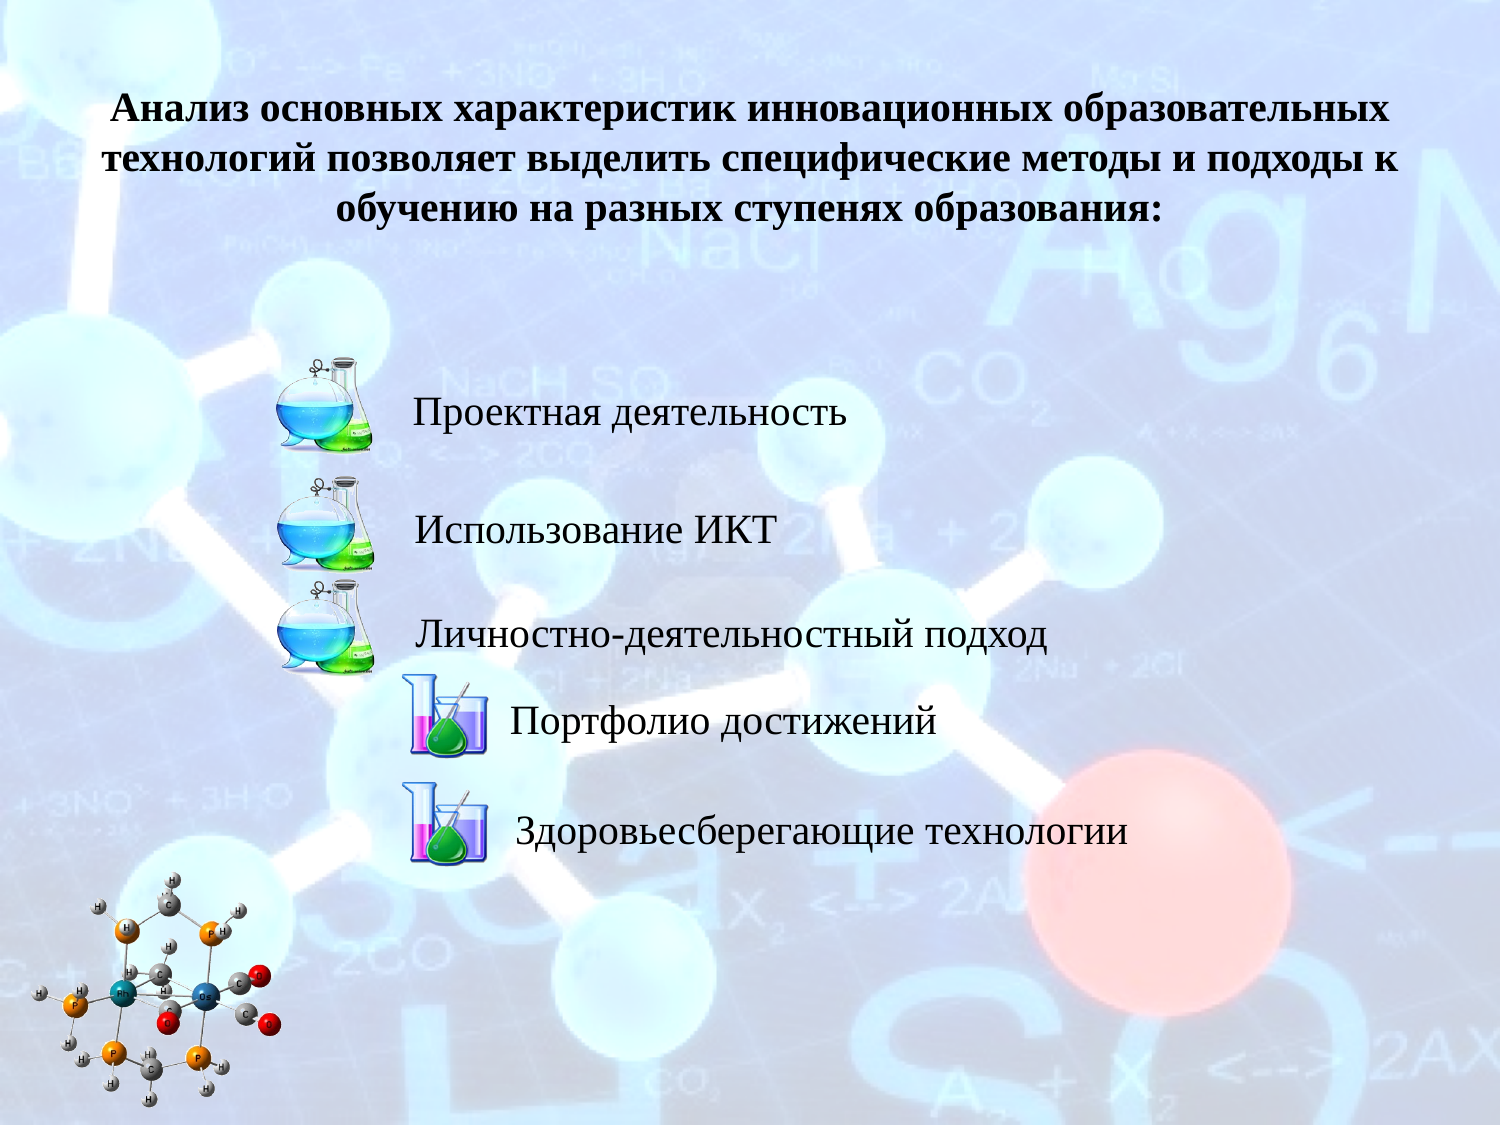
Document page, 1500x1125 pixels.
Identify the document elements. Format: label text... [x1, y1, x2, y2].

text_box Проектная деятельность [397, 375, 874, 441]
picture [0, 0, 1500, 1125]
text_box Здоровьесберегающие технологии [500, 795, 1235, 860]
text_box Использование ИКТ [399, 494, 803, 560]
title Анализ основных характеристик инновационных образовательных технологий позволяет выделить специфические методы и подходы к обучению на разных ступенях образования: [75, 45, 1425, 315]
text_box Личностно-деятельностный подход [400, 597, 1074, 663]
text_box Портфолио достижений [498, 685, 1069, 751]
